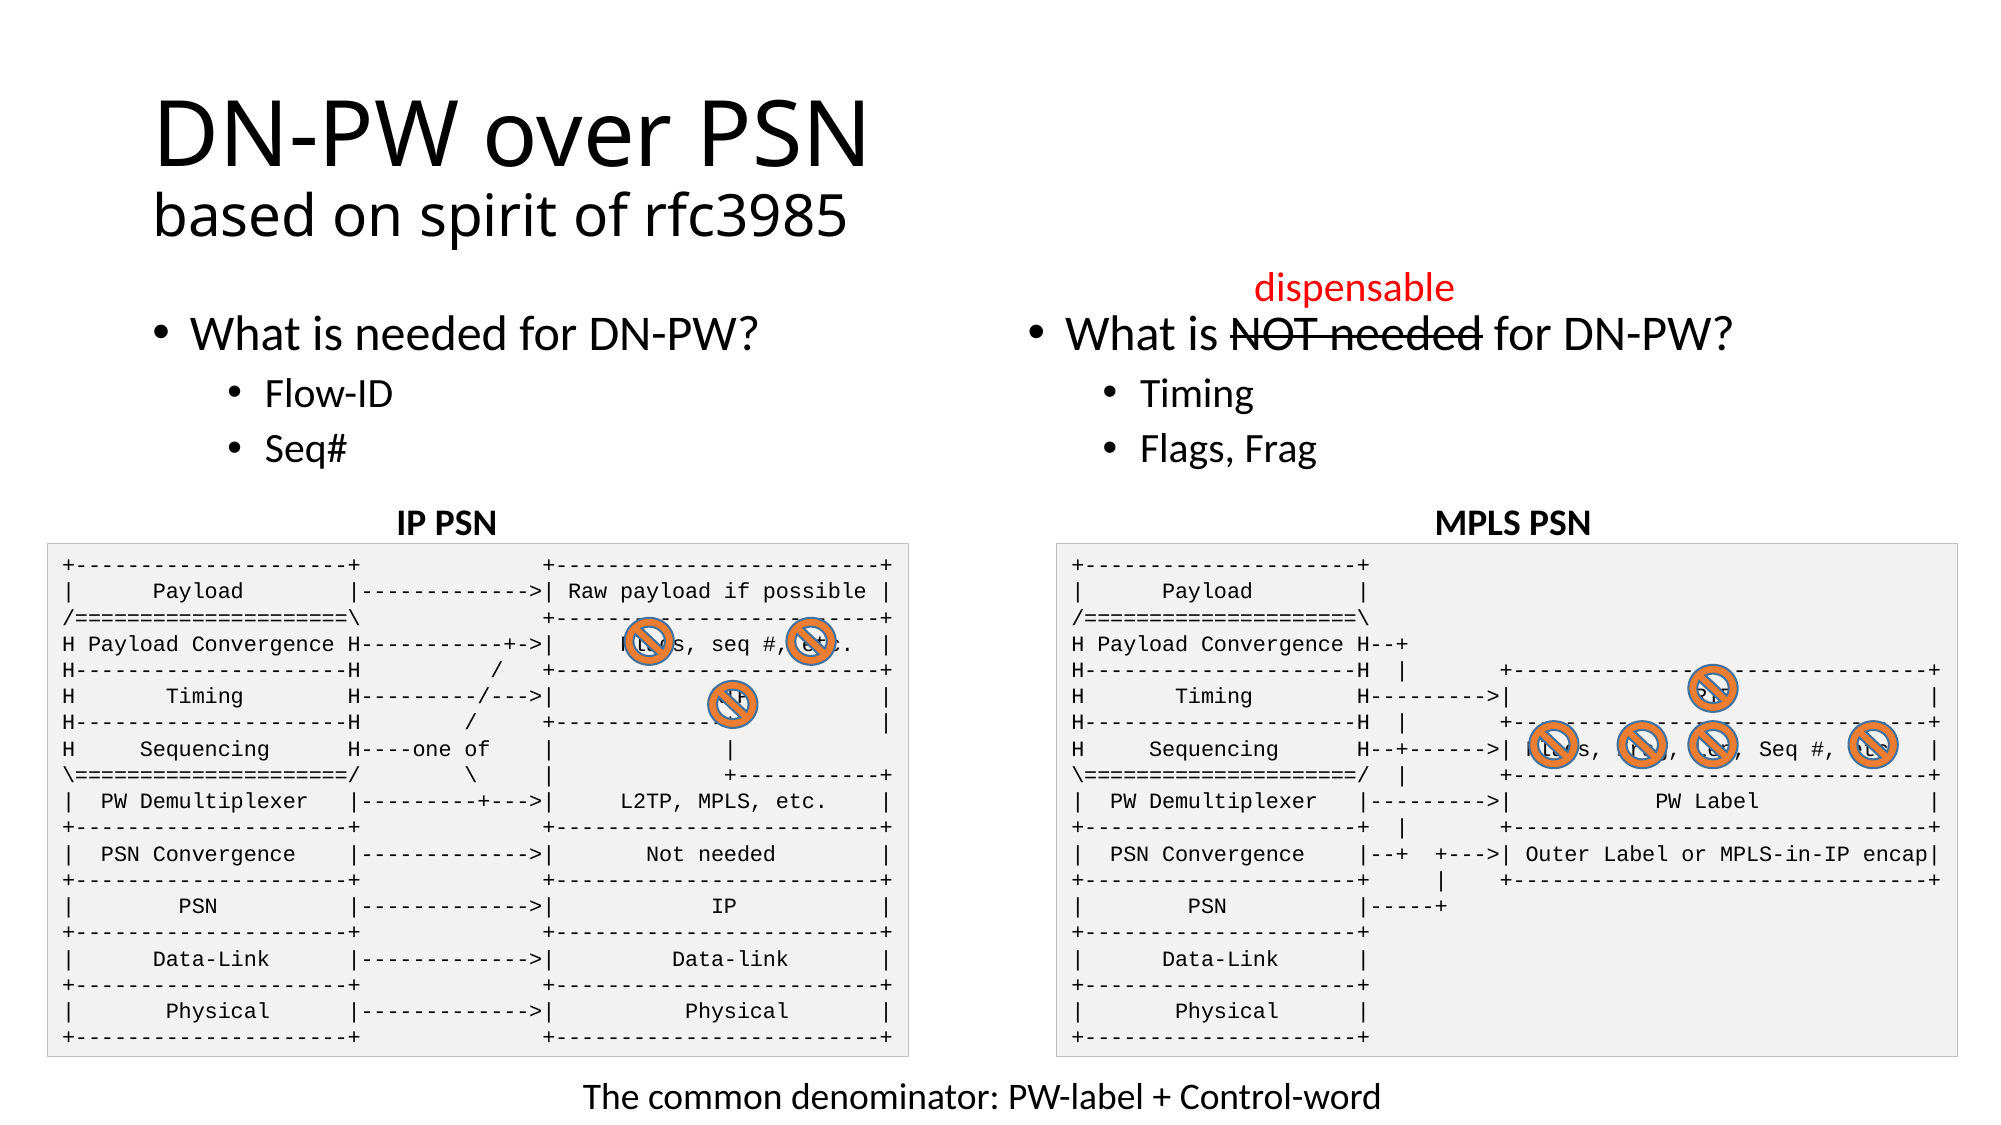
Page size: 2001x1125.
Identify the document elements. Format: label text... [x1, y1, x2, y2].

text_box [1528, 720, 1580, 770]
text_box +---------------------+ +-------------------------+ | Payload |------------->| Raw payload if possible | /=====================\ +-------------------------+ H Payload Convergence H-----------+->| Flags, seq #, etc. | H---------------------H / +-------------------------+ H Timing H---------/--->| RTP | H---------------------H / +-------------+ | H Sequencing H----one of | | \=====================/ \ | +-----------+ | PW Demultiplexer |---------+--->| L2TP, MPLS, etc. | +---------------------+ +-------------------------+ | PSN Convergence |------------->| Not needed | +---------------------+ +-------------------------+ | PSN |------------->| IP | +---------------------+ +-------------------------+ | Data-Link |------------->| Data-link | +---------------------+ +-------------------------+ | Physical |------------->| Physical | +---------------------+ +-------------------------+ [47, 543, 909, 1057]
text_box [1687, 720, 1739, 770]
text_box The common denominator: PW-label + Control-word [568, 1065, 1398, 1125]
text_box [785, 616, 837, 666]
text_box [707, 679, 759, 729]
text_box MPLS PSN [1419, 491, 1607, 551]
list What is needed for DN-PW? Flow-ID Seq# [137, 299, 988, 1014]
text_box +---------------------+ | Payload | /=====================\ H Payload Convergence H--+ H---------------------H | +--------------------------------+ H Timing H--------->| RTP | H---------------------H | +--------------------------------+ H Sequencing H--+------>| Flags, Frag, Len, Seq #, etc | \=====================/ | +--------------------------------+ | PW Demultiplexer |--------->| PW Label | +---------------------+ | +--------------------------------+ | PSN Convergence |--+ +--->| Outer Label or MPLS-in-IP encap| +---------------------+ | +--------------------------------+ | PSN |-----+ +---------------------+ | Data-Link | +---------------------+ | Physical | +---------------------+ [1056, 543, 1958, 1057]
text_box IP PSN [381, 491, 513, 551]
slide_number 4 [1412, 1057, 1863, 1063]
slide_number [137, 1057, 588, 1063]
text_box [1687, 663, 1739, 713]
text_box dispensable [1239, 252, 1471, 318]
text_box [1616, 720, 1668, 770]
list What is NOT needed for DN-PW? Timing Flags, Frag [1012, 299, 1863, 1014]
text_box [623, 616, 675, 666]
title DN-PW over PSN based on spirit of rfc3985 [137, 59, 1863, 278]
text_box [1847, 720, 1899, 770]
